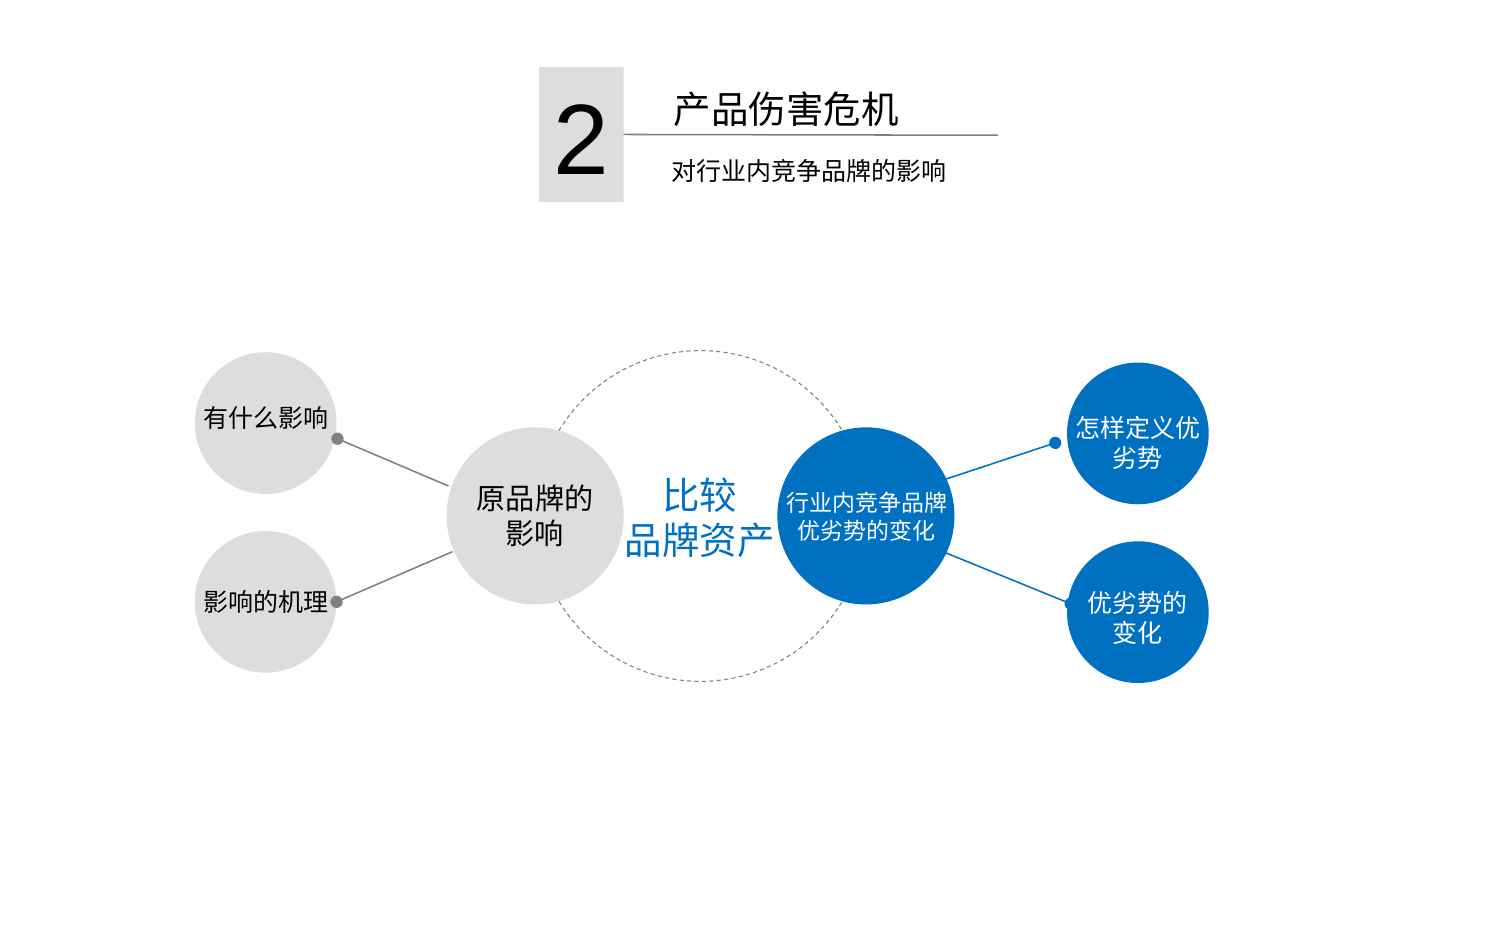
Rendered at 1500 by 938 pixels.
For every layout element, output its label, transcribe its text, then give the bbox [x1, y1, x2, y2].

text_box [446, 490, 452, 547]
text_box [794, 427, 937, 481]
text_box [198, 624, 333, 673]
text_box [1081, 655, 1195, 684]
text_box 产品伤害危机 [658, 78, 983, 134]
text_box 原品牌的影响 [452, 473, 605, 558]
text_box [336, 551, 453, 603]
text_box [200, 352, 331, 395]
text_box [196, 440, 332, 494]
text_box 怎样定义优劣势 [1055, 405, 1221, 481]
text_box [1075, 541, 1201, 580]
text_box [458, 558, 606, 605]
text_box [559, 569, 842, 682]
text_box 影响的机理 [182, 579, 349, 624]
text_box [198, 530, 331, 579]
text_box 优劣势的 变化 [1055, 580, 1221, 655]
text_box [559, 350, 842, 464]
text_box 2 [539, 67, 624, 202]
text_box 有什么影响 [182, 395, 349, 440]
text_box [942, 436, 1068, 481]
text_box [1072, 362, 1203, 405]
text_box [457, 427, 607, 473]
text_box 比较 品牌资产 [605, 464, 794, 570]
text_box [1085, 481, 1191, 505]
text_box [337, 438, 449, 487]
text_box 对行业内竞争品牌的影响 [657, 148, 983, 193]
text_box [944, 552, 1071, 604]
text_box 行业内竞争品牌优劣势的变化 [794, 481, 964, 552]
text_box [794, 552, 942, 605]
